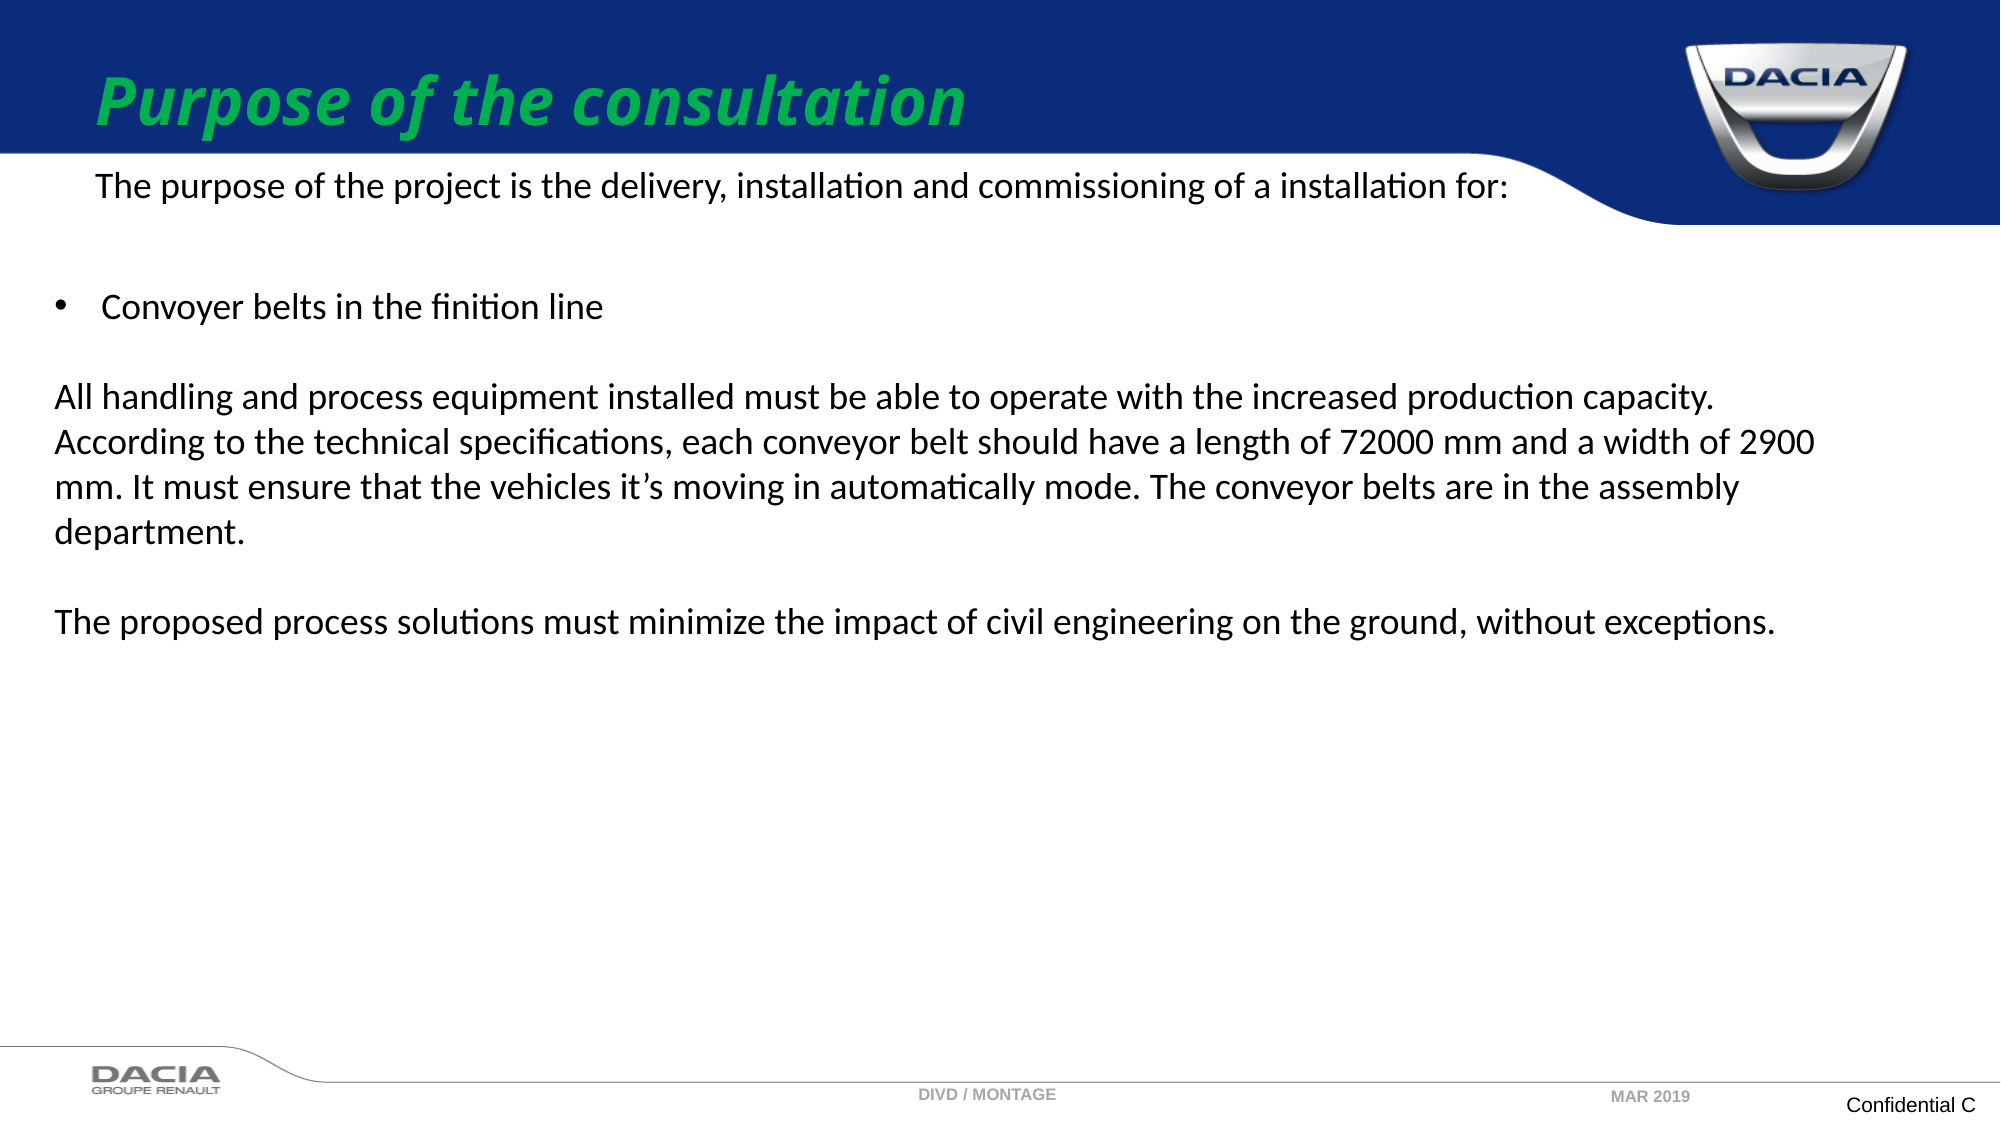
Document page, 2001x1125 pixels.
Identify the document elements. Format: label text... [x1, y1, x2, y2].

picture [0, 0, 2000, 225]
text_box The purpose of the project is the delivery, installation and commissioning of a installation for: [80, 154, 2000, 214]
title Purpose of the consultation [80, 46, 1806, 154]
picture [0, 1046, 2001, 1125]
text_box Convoyer belts in the finition line All handling and process equipment installed must be able to operate with the increased production capacity. According to the technical specifications, each conveyor belt should have a length of 72000 mm and a width of 2900 mm. It must ensure that the vehicles it’s moving in automatically mode. The conveyor belts are in the assembly department. The proposed process solutions must minimize the impact of civil engineering on the ground, without exceptions. [39, 274, 1847, 740]
